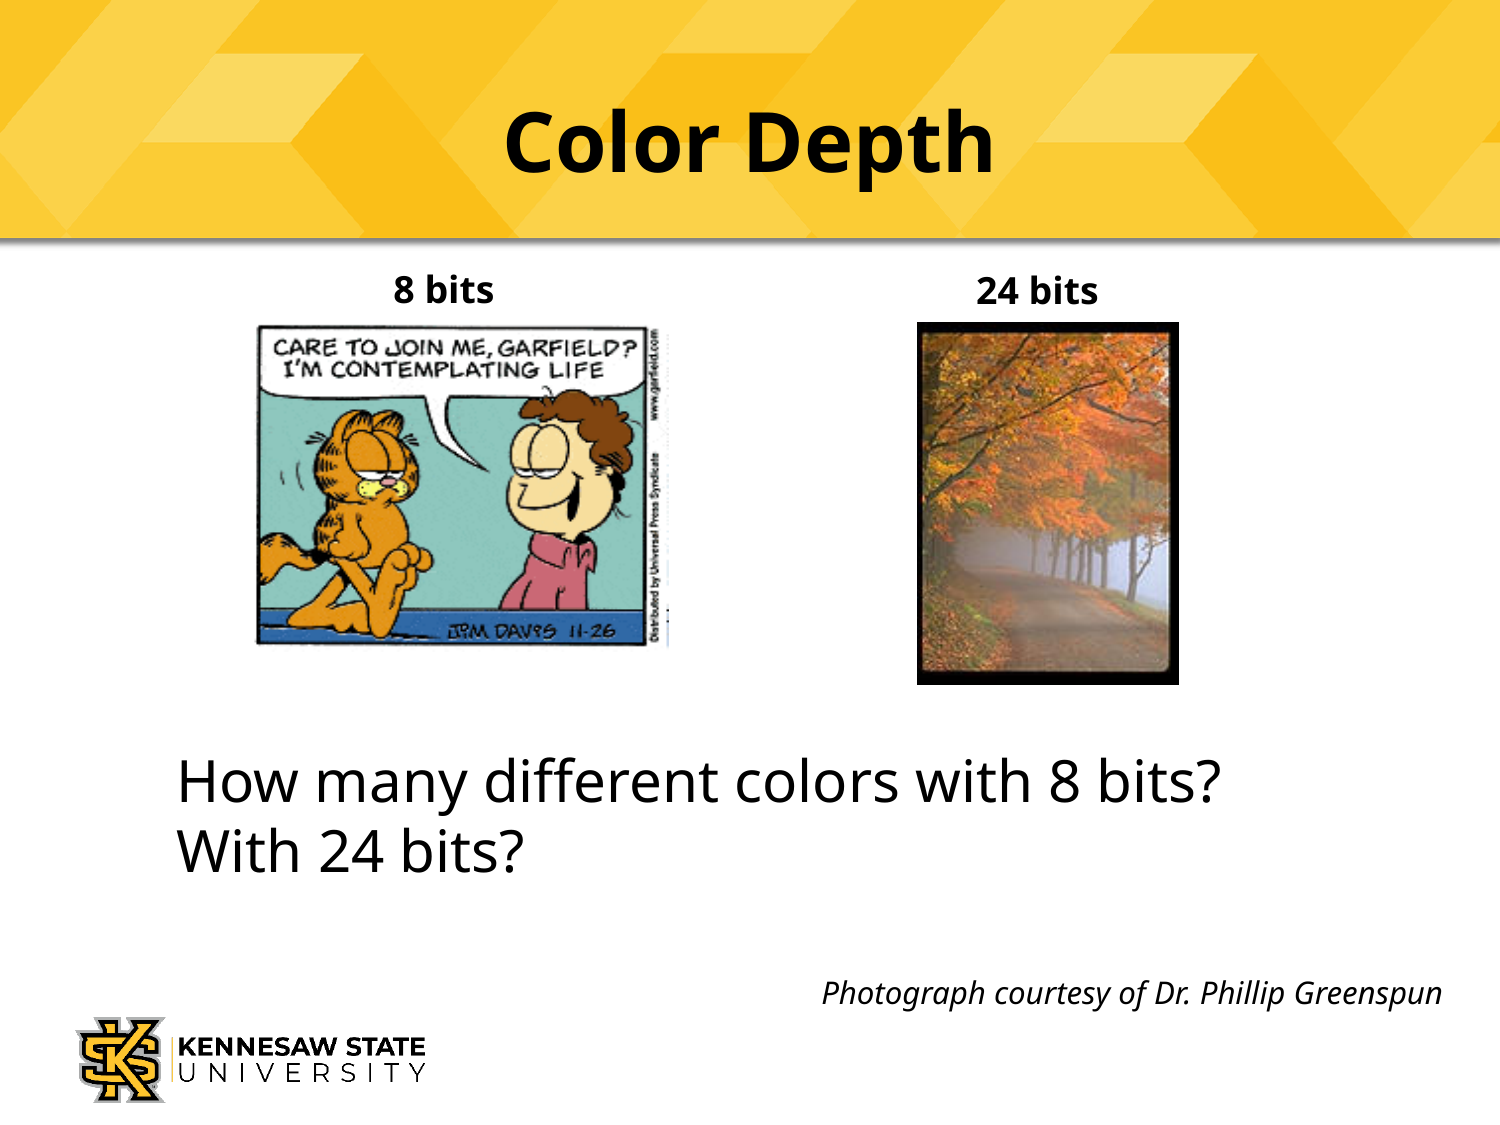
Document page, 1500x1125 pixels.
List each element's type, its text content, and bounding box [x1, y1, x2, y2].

picture [252, 321, 669, 653]
picture [75, 1017, 425, 1103]
text_box 24 bits [918, 257, 1157, 320]
text_box 8 bits [325, 256, 563, 320]
picture [0, 0, 1500, 251]
text_box Photograph courtesy of Dr. Phillip Greenspun [718, 964, 1462, 1021]
title Color Depth [75, 45, 1425, 233]
text_box How many different colors with 8 bits? With 24 bits? [158, 735, 1346, 894]
picture [917, 321, 1180, 686]
